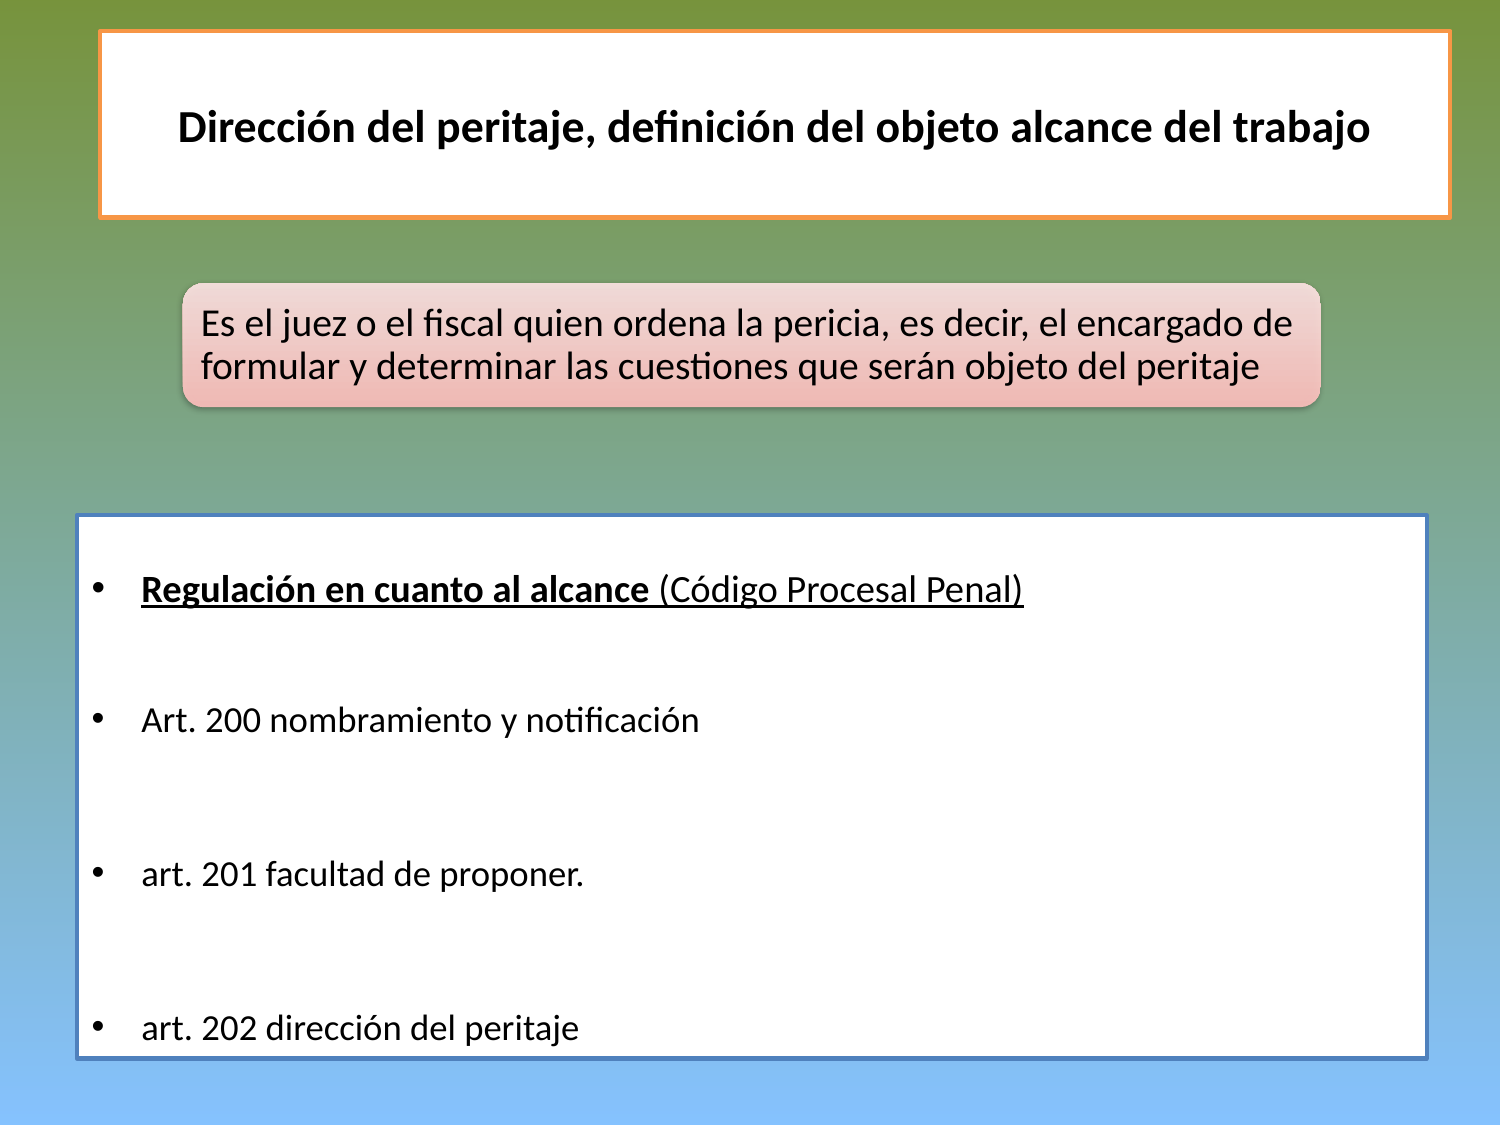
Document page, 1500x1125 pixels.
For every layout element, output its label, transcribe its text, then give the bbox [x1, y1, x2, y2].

title Dirección del peritaje, definición del objeto alcance del trabajo [98, 29, 1452, 220]
list Regulación en cuanto al alcance (Código Procesal Penal) Art. 200 nombramiento y notificación art. 201 facultad de proponer. art. 202 dirección del peritaje [75, 513, 1429, 1061]
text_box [182, 255, 1322, 436]
